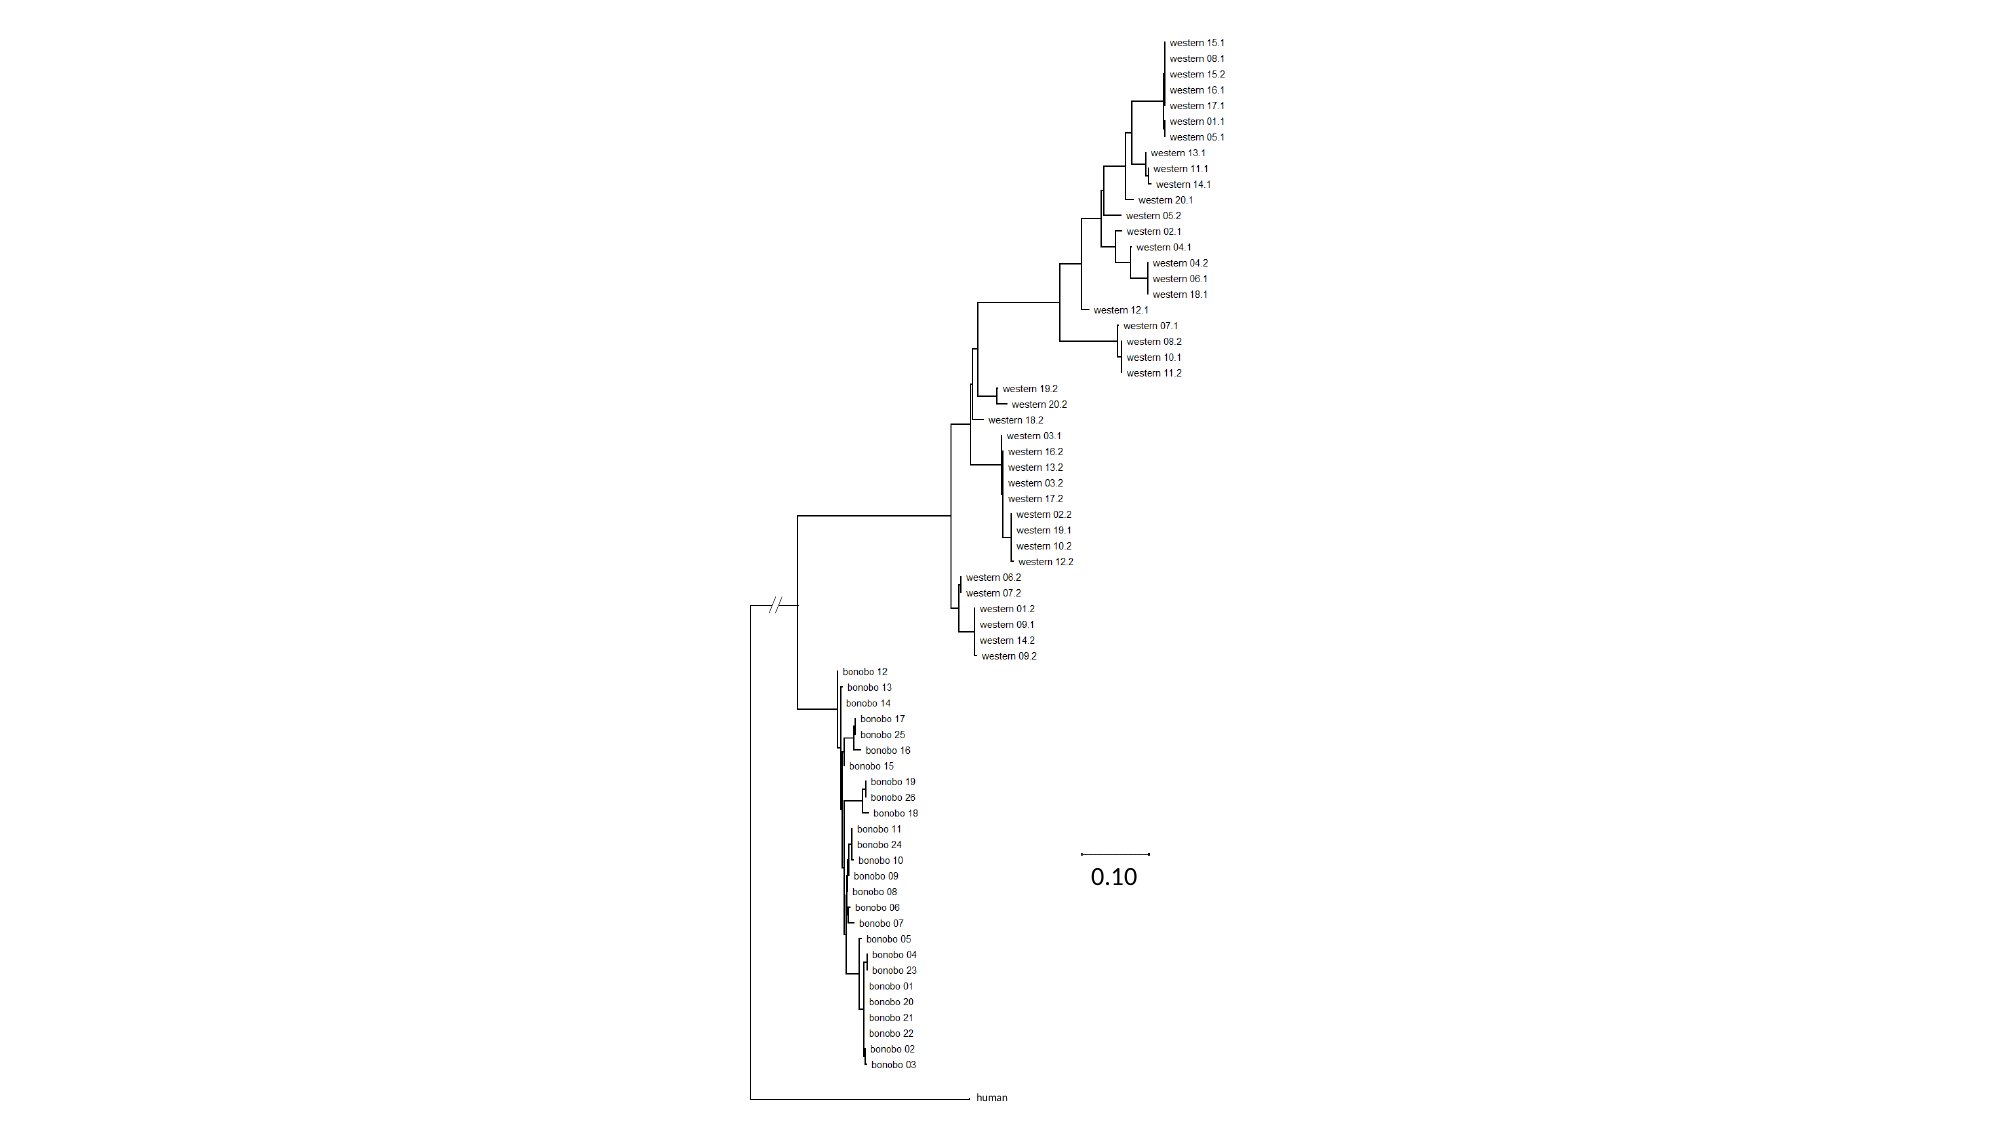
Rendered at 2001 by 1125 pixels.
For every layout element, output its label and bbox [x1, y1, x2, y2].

picture [749, 21, 1251, 1112]
